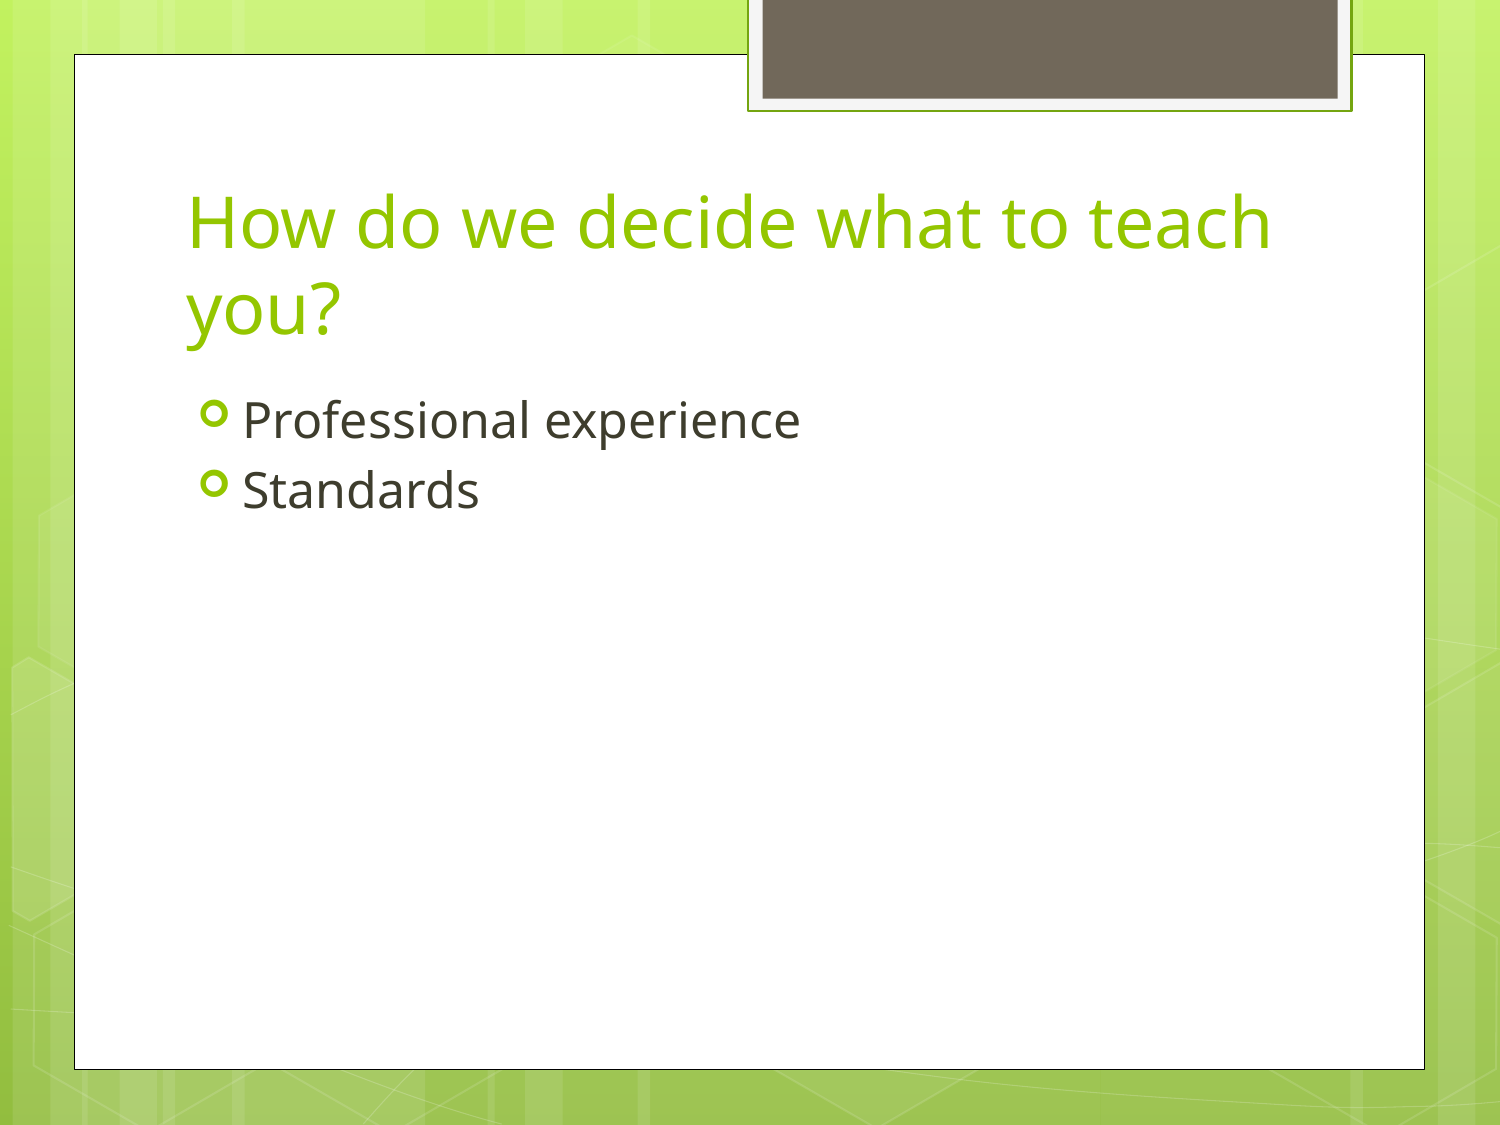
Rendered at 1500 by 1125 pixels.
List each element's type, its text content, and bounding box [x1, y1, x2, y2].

list Professional experience Standards [171, 381, 1283, 957]
title How do we decide what to teach you? [171, 168, 1324, 357]
